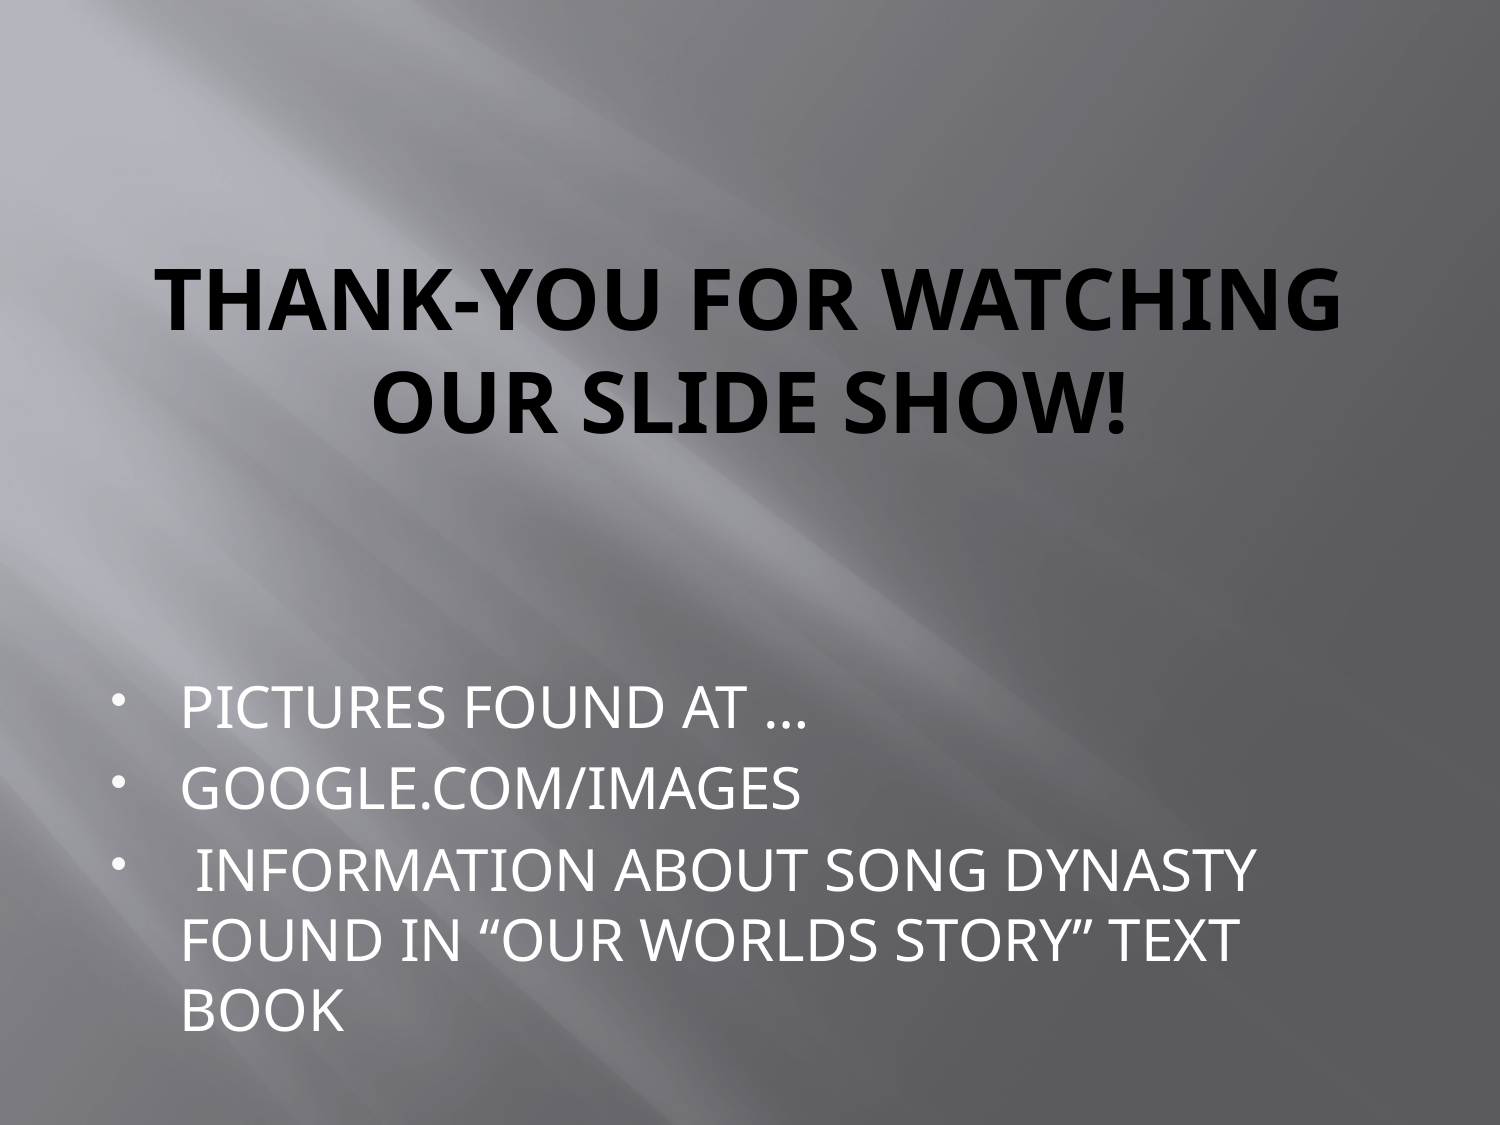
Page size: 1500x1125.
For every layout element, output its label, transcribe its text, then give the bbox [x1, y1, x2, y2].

title THANK-YOU FOR WATCHING OUR SLIDE SHOW! [75, 45, 1425, 650]
list PICTURES FOUND AT … GOOGLE.COM/IMAGES INFORMATION ABOUT SONG DYNASTY FOUND IN “OUR WORLDS STORY” TEXT BOOK [75, 662, 1425, 1125]
